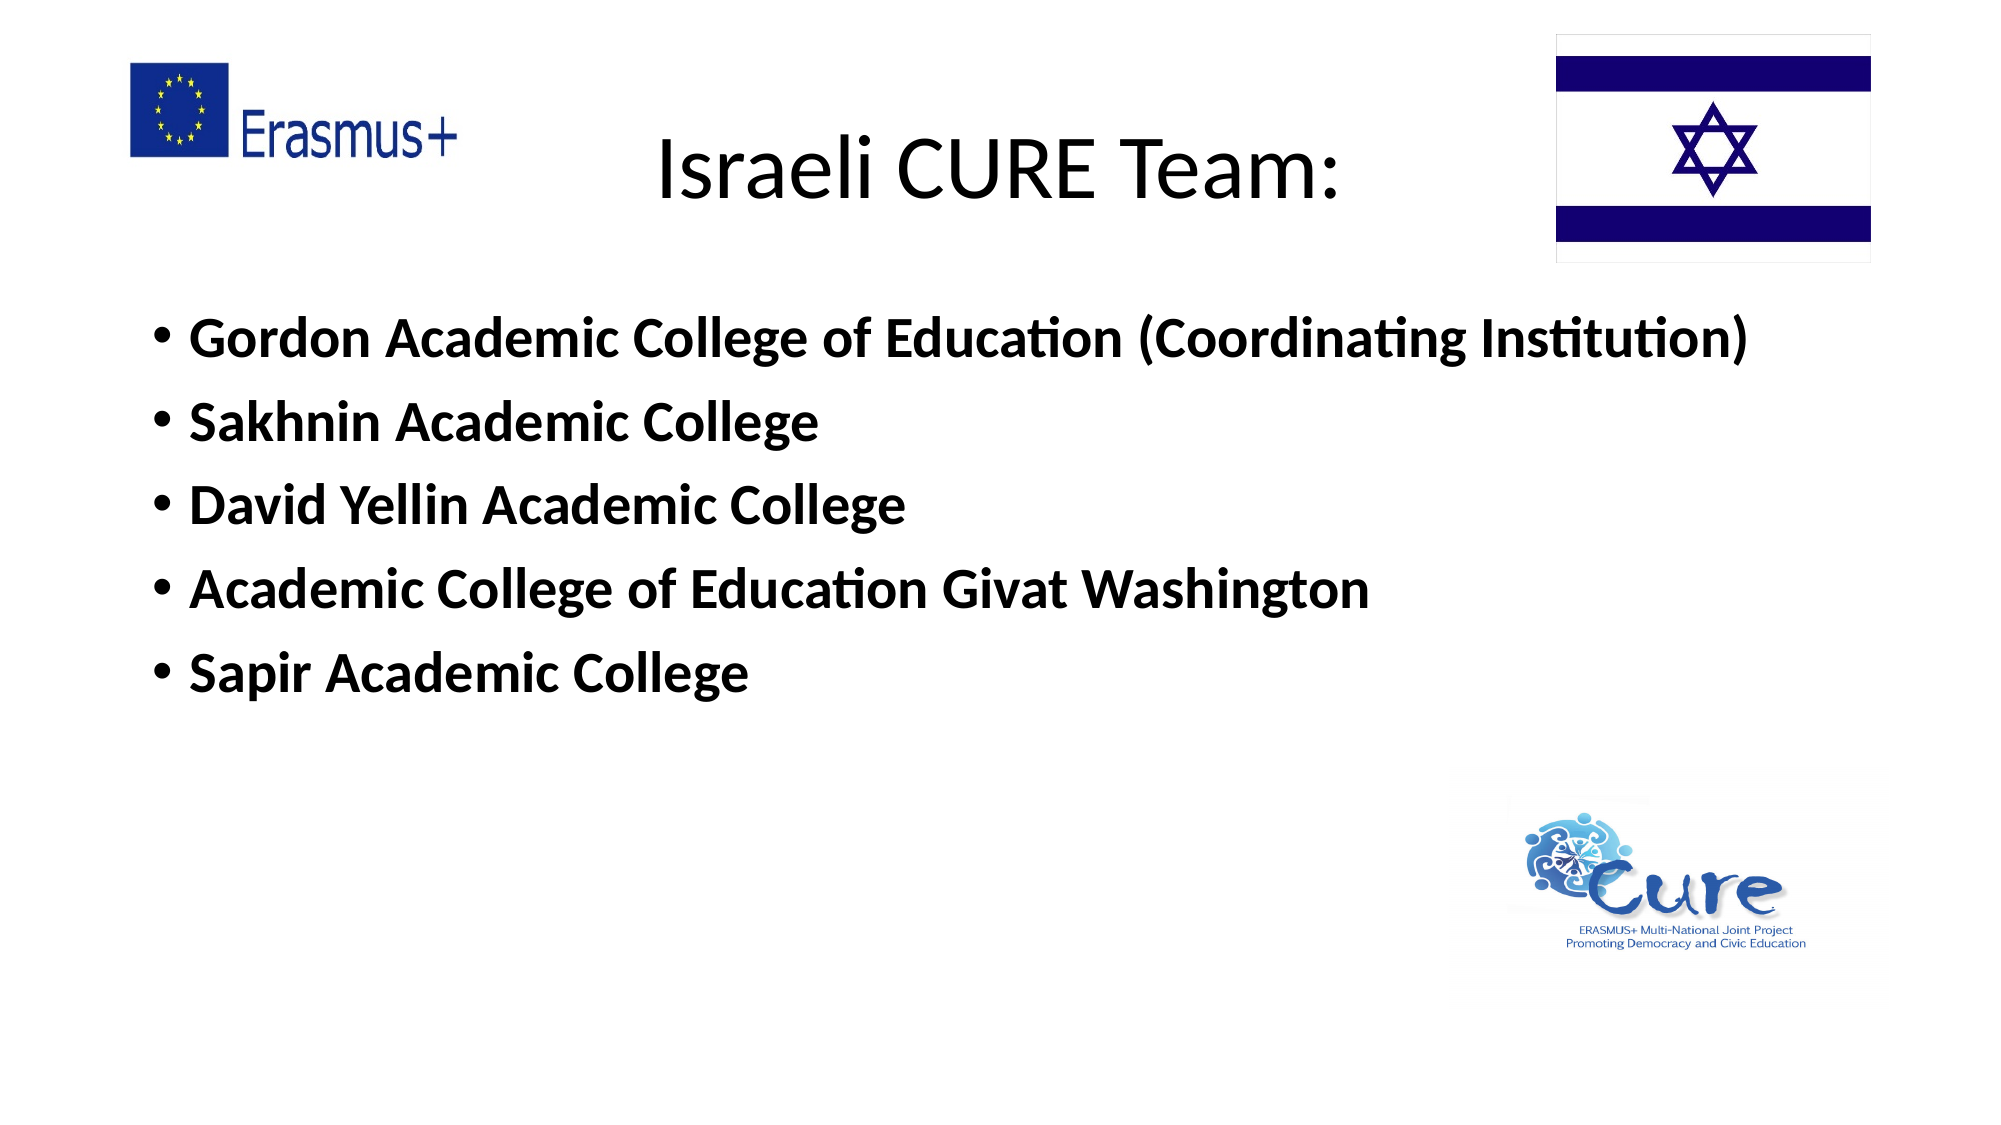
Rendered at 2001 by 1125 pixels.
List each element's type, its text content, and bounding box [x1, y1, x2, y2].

picture [1449, 765, 1889, 1009]
title Israeli CURE Team: [137, 59, 1863, 278]
picture [1556, 34, 1871, 263]
picture [111, 35, 475, 184]
list Gordon Academic College of Education (Coordinating Institution) Sakhnin Academic College David Yellin Academic College Academic College of Education Givat Washington Sapir Academic College [137, 299, 1863, 1014]
